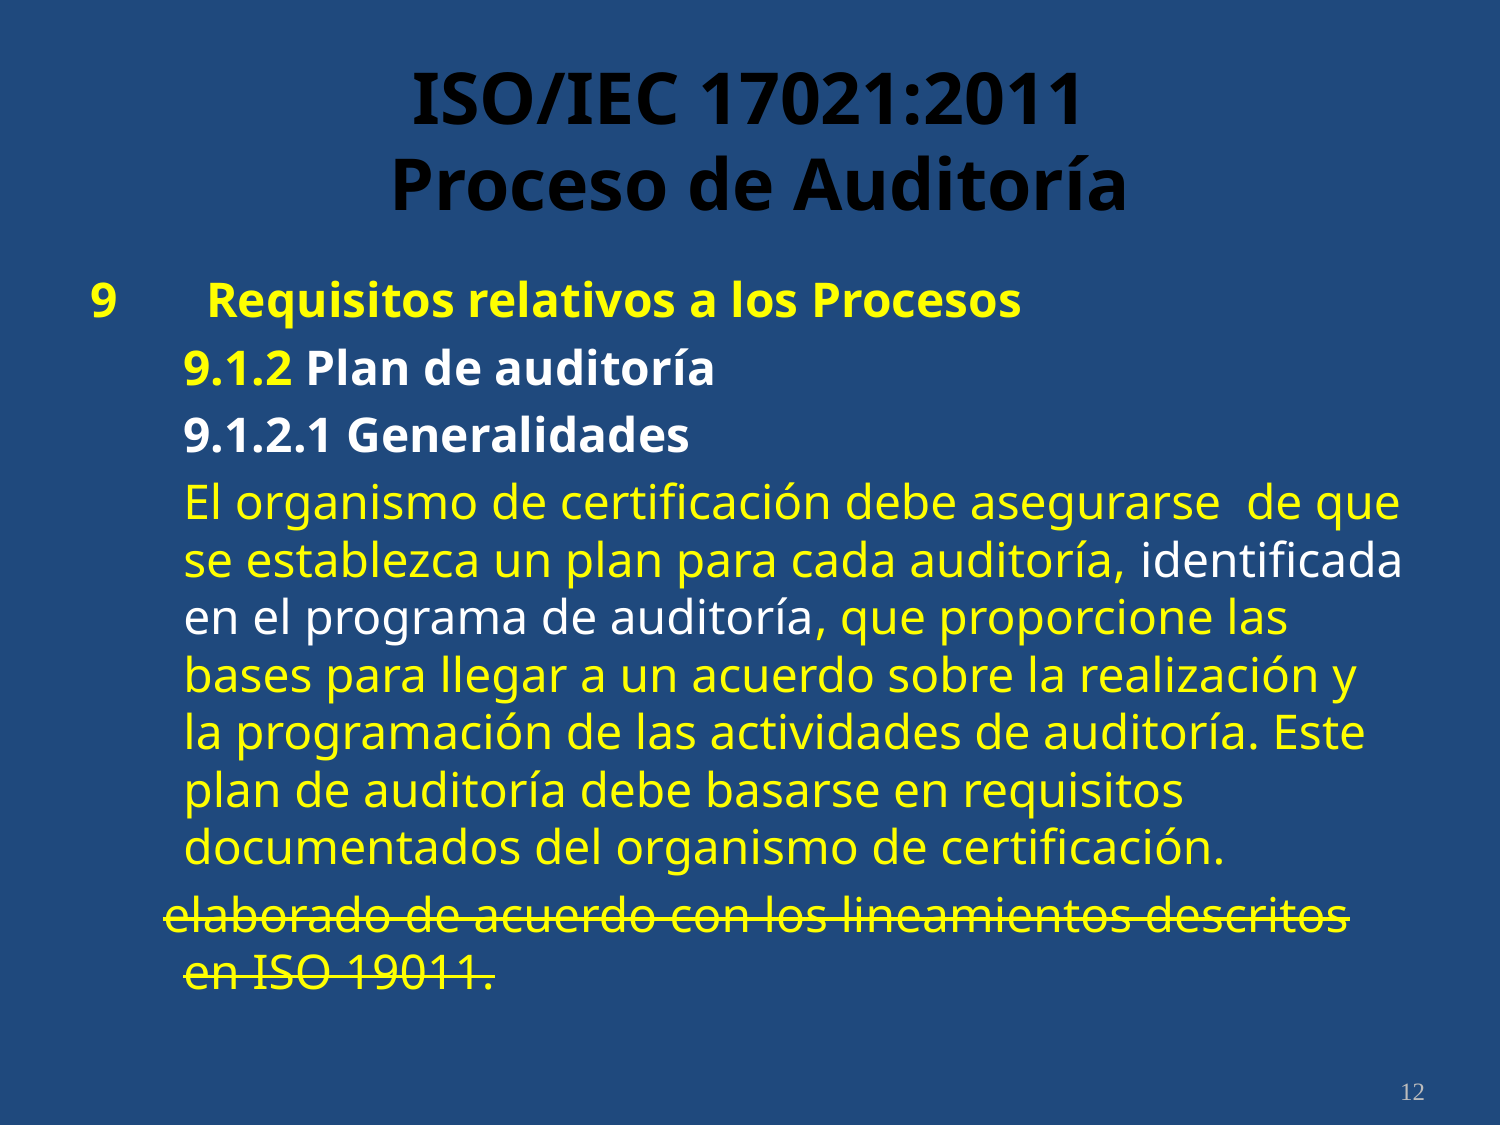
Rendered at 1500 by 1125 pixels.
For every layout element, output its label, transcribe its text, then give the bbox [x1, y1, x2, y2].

slide_number 12 [1299, 1052, 1425, 1113]
list 9 Requisitos relativos a los Procesos 9.1.2 Plan de auditoría 9.1.2.1 Generalidades El organismo de certificación debe asegurarse de que se establezca un plan para cada auditoría, identificada en el programa de auditoría, que proporcione las bases para llegar a un acuerdo sobre la realización y la programación de las actividades de auditoría. Este plan de auditoría debe basarse en requisitos documentados del organismo de certificación. elaborado de acuerdo con los lineamientos descritos en ISO 19011. [74, 262, 1426, 1036]
title ISO/IEC 17021:2011 Proceso de Auditoría [75, 45, 1425, 233]
